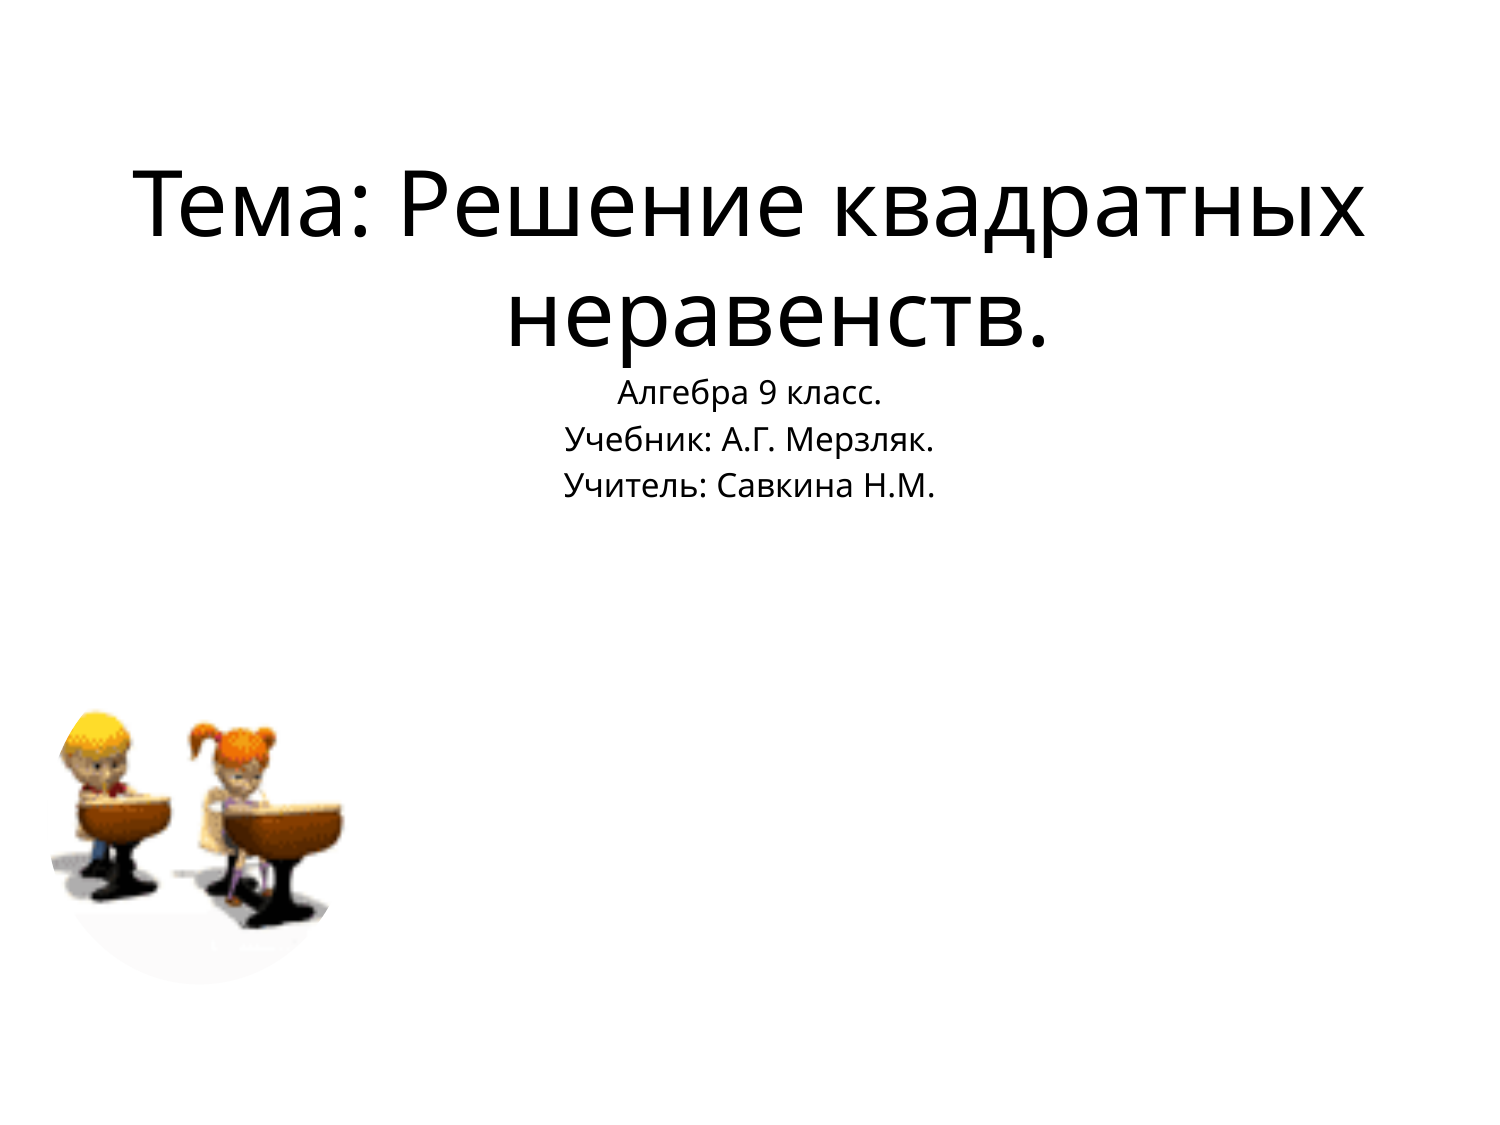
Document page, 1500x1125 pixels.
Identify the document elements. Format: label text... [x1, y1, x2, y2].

list Тема: Решение квадратных неравенств. Алгебра 9 класс. Учебник: А.Г. Мерзляк. Учитель: Савкина Н.М. [75, 137, 1425, 1005]
picture [46, 655, 352, 985]
